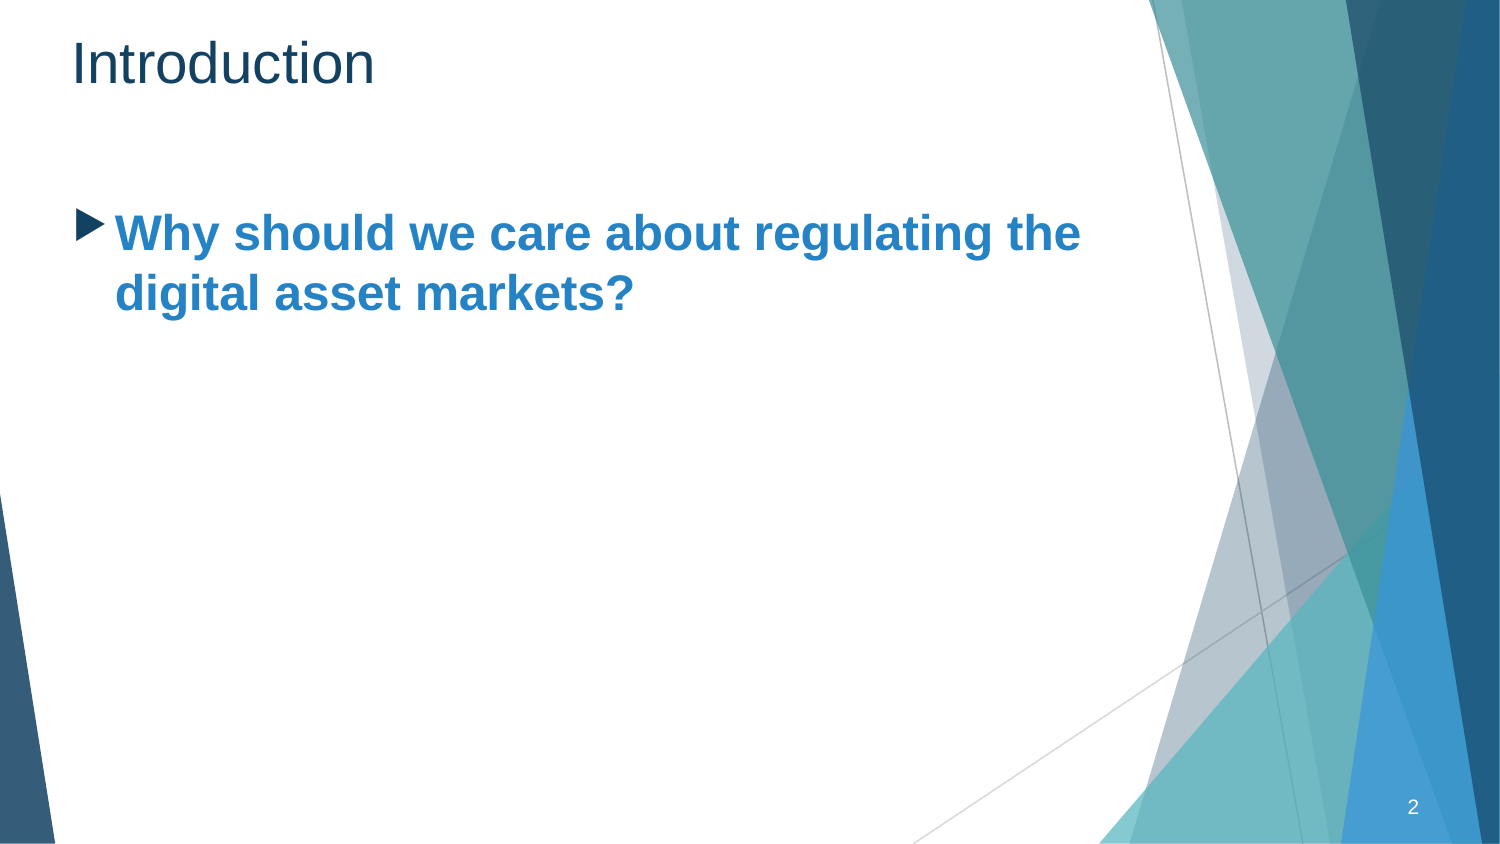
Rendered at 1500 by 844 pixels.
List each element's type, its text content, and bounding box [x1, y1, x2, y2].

list Why should we care about regulating the digital asset markets? [70, 198, 1139, 696]
title Introduction [69, 16, 1139, 166]
slide_number 2 [1394, 793, 1428, 844]
